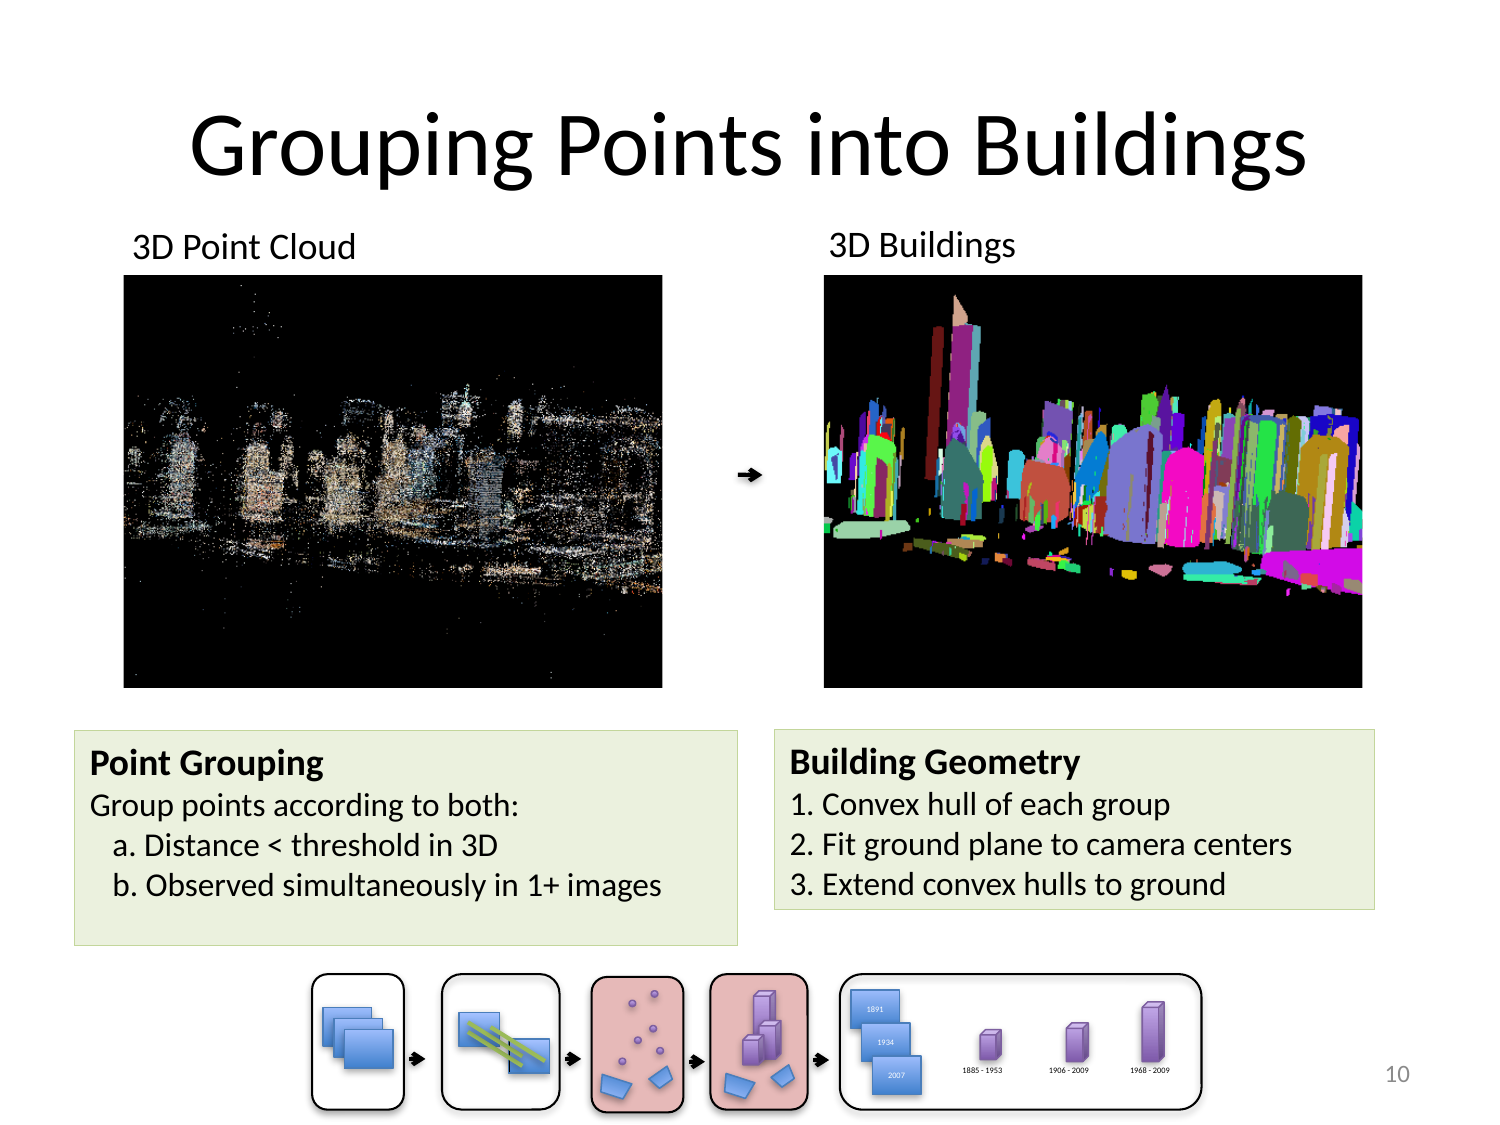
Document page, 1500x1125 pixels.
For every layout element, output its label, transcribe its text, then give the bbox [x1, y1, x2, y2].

text_box 3D Point Cloud [117, 214, 372, 275]
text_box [311, 973, 1202, 1113]
picture [823, 274, 1363, 688]
text_box Building Geometry 1. Convex hull of each group 2. Fit ground plane to camera centers 3. Extend convex hulls to ground [774, 729, 1375, 910]
title Grouping Points into Buildings [75, 45, 1425, 233]
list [123, 274, 663, 688]
slide_number 10 [1206, 1042, 1425, 1103]
text_box Point Grouping Group points according to both: a. Distance < threshold in 3D b. Observed simultaneously in 1+ images [74, 730, 738, 946]
text_box 3D Buildings [813, 212, 1032, 273]
